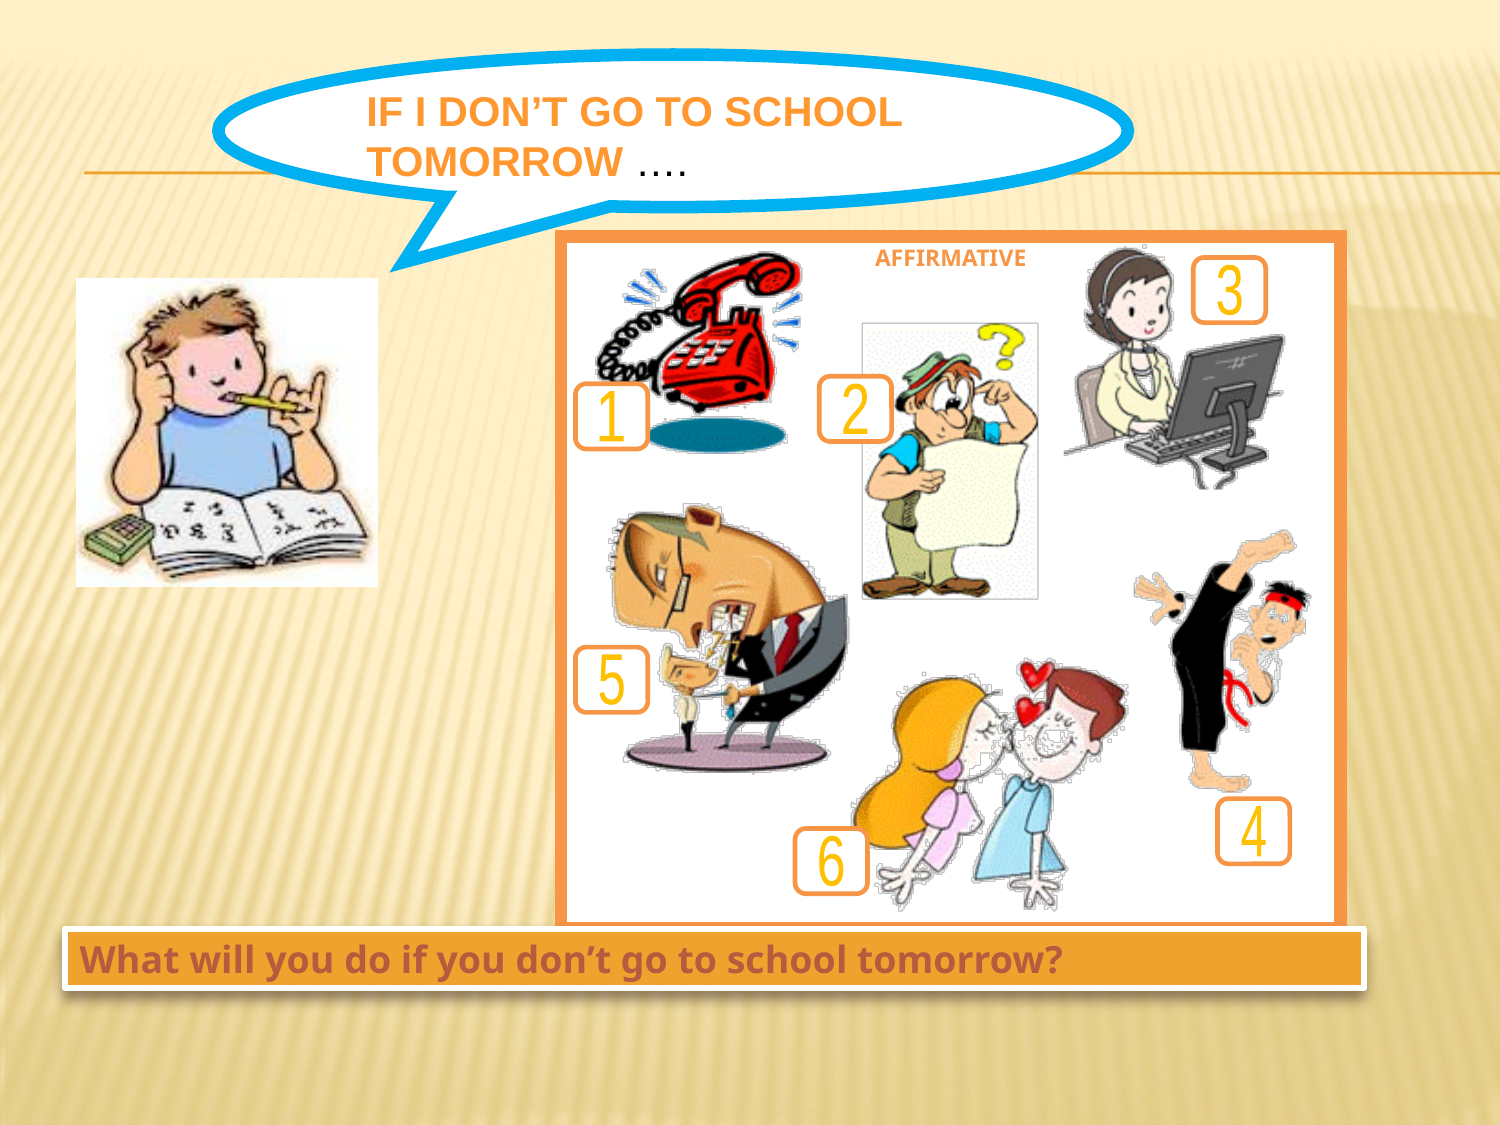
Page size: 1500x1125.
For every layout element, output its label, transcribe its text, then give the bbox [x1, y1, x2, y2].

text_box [560, 231, 1341, 929]
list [76, 278, 378, 587]
text_box If I don’t go to school tomorrow …. [218, 54, 1128, 263]
text_box What will you do if you don’t go to school tomorrow? [62, 926, 1367, 991]
